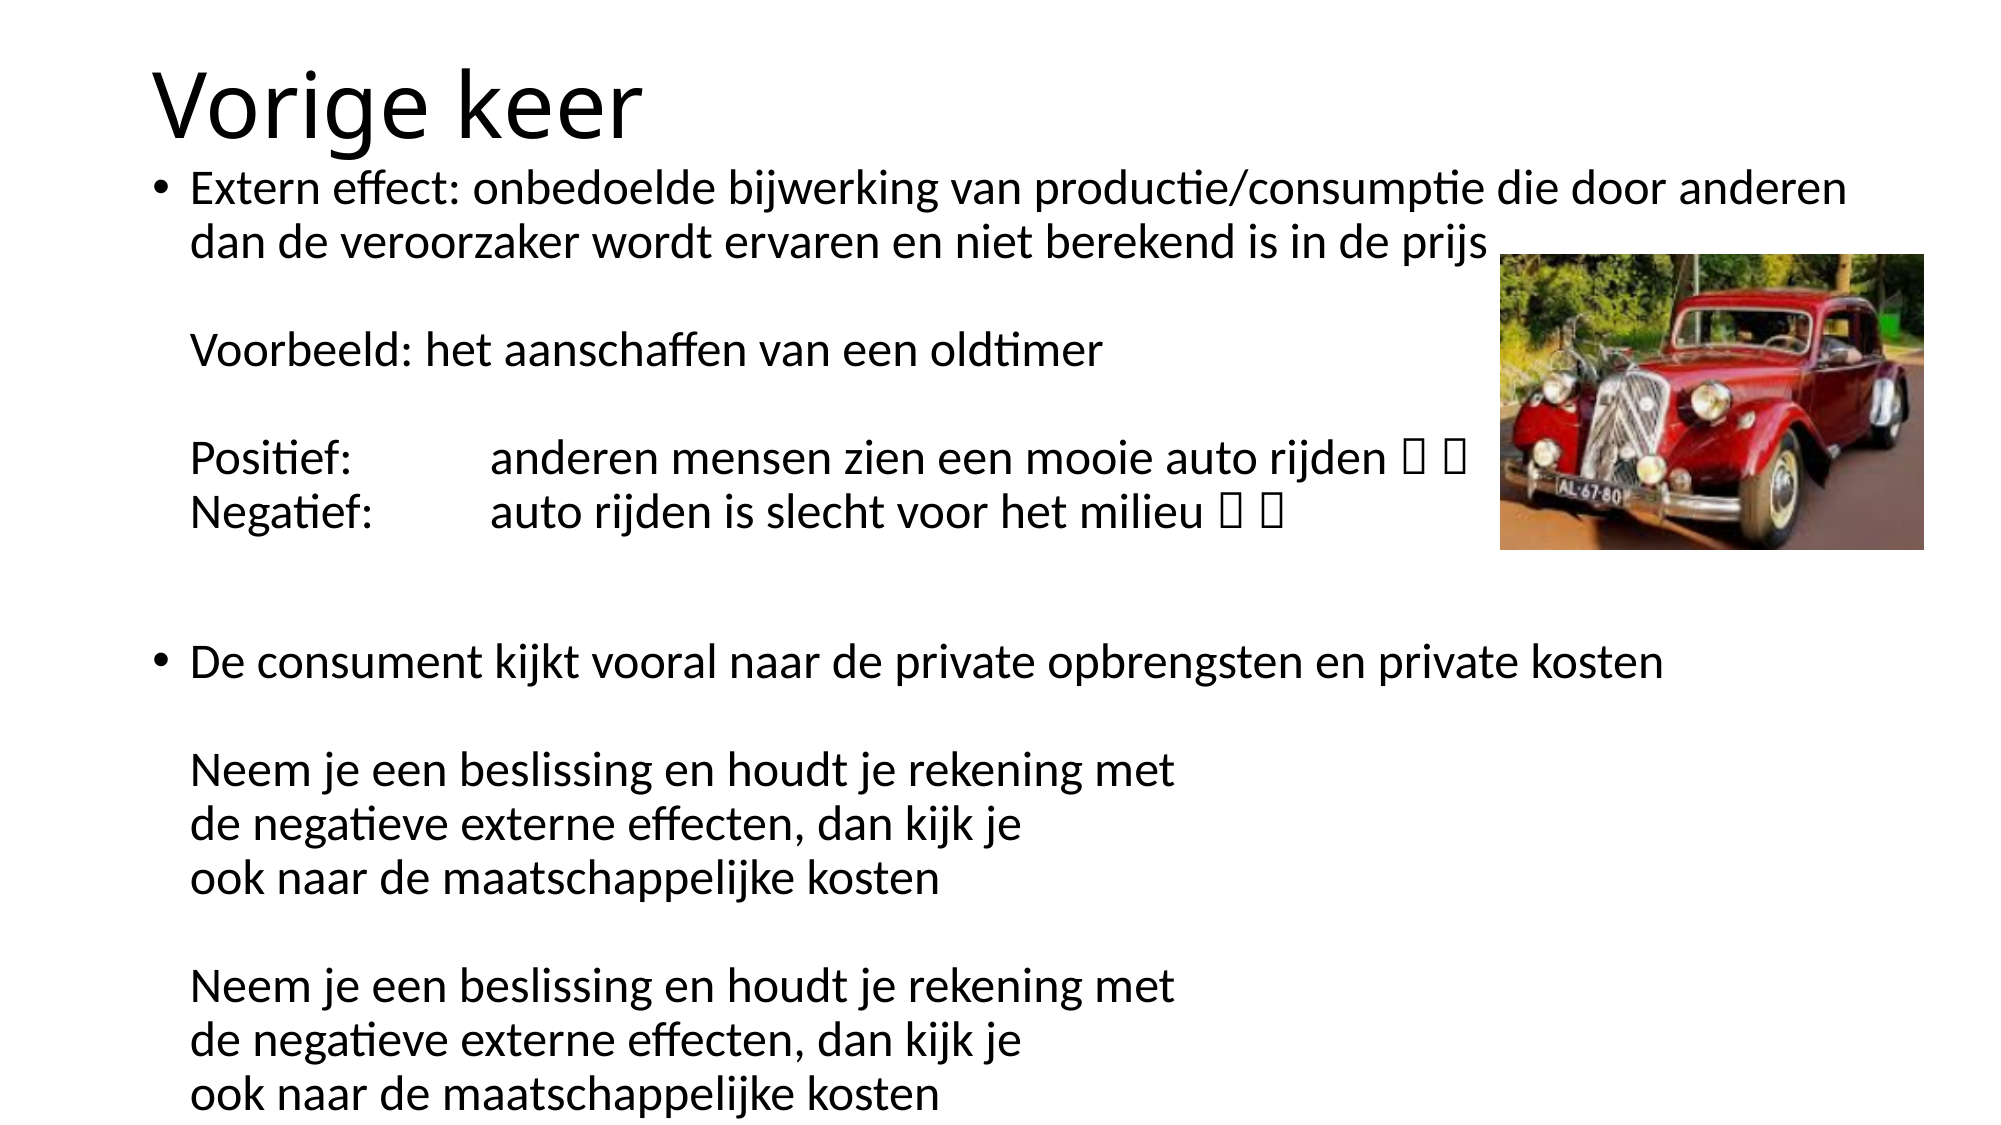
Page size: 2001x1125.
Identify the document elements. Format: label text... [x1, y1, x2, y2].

title Vorige keer [137, 0, 1863, 154]
list Extern effect: onbedoelde bijwerking van productie/consumptie die door anderen dan de veroorzaker wordt ervaren en niet berekend is in de prijs Voorbeeld: het aanschaffen van een oldtimer Positief: anderen mensen zien een mooie auto rijden   Negatief: auto rijden is slecht voor het milieu   De consument kijkt vooral naar de private opbrengsten en private kosten Neem je een beslissing en houdt je rekening met de negatieve externe effecten, dan kijk je ook naar de maatschappelijke kosten Neem je een beslissing en houdt je rekening met de negatieve externe effecten, dan kijk je ook naar de maatschappelijke kosten [137, 154, 1924, 1125]
picture [1500, 254, 1924, 551]
